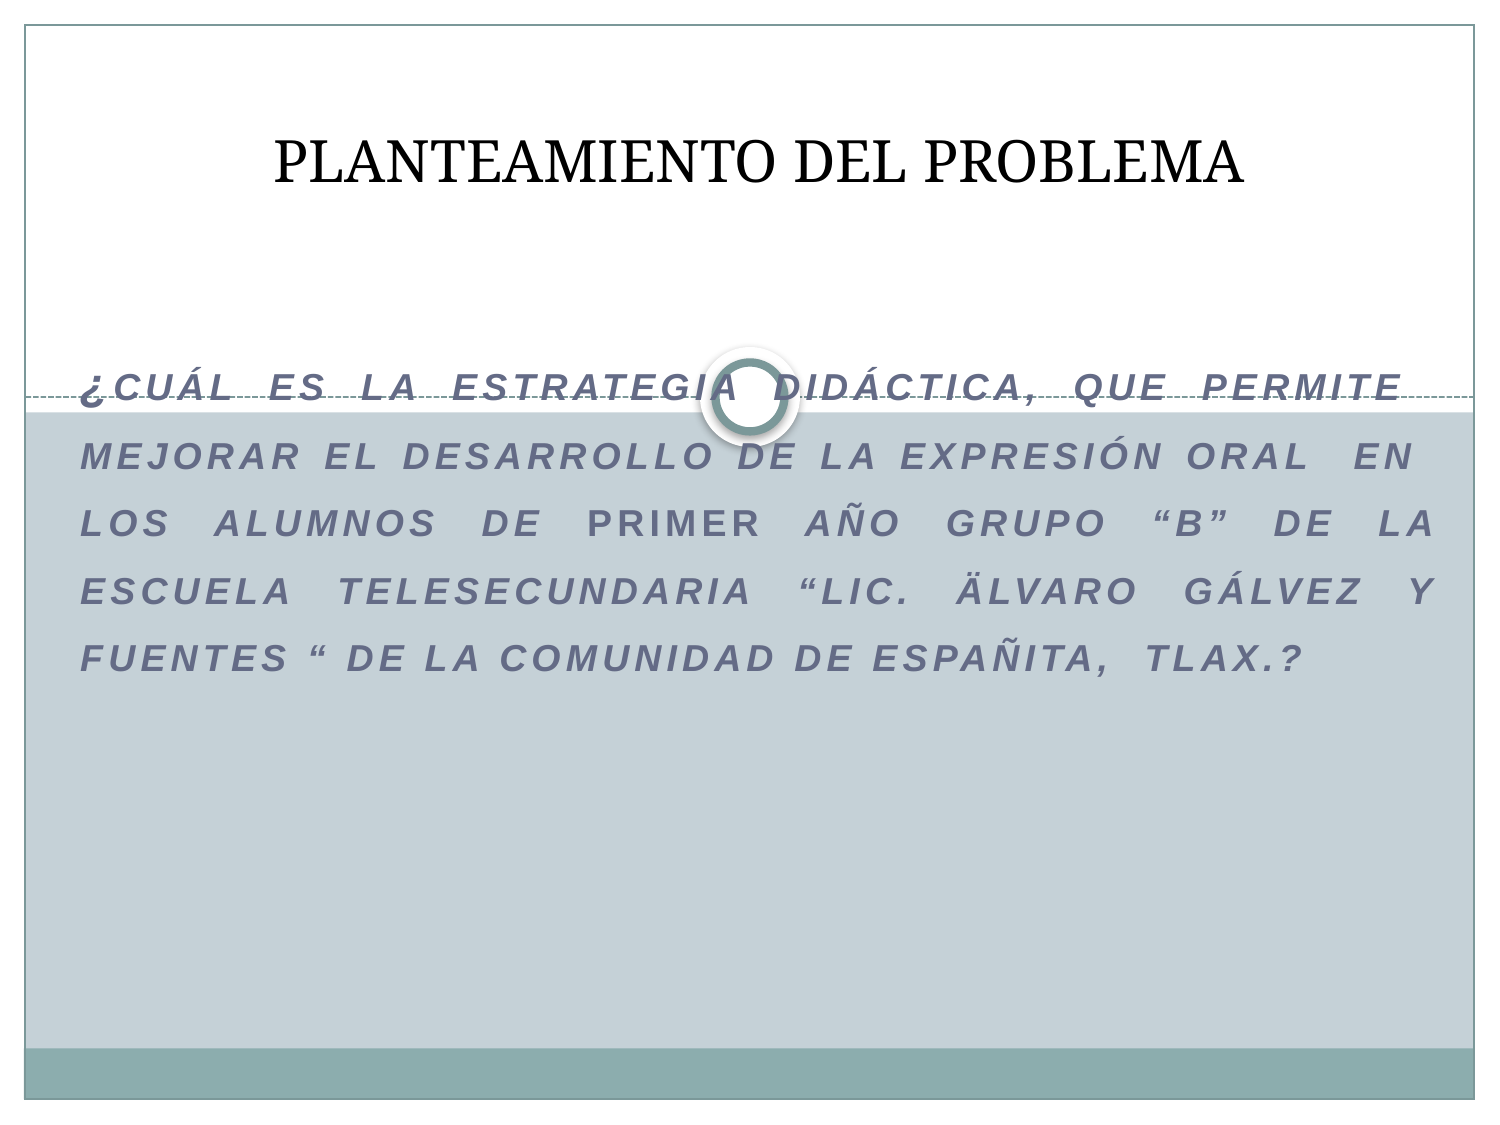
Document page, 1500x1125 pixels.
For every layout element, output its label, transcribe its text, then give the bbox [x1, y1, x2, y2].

subtitle ¿CUÁL ES LA ESTRATEGIA DIDÁCTICA, QUE PERMITE mejorar EL DESARROLLO DE LA EXPRESIÓN ORAL EN LOS ALUMNOS DE PRIMER AÑO GRUPO “B” DE LA ESCUELA TELESECUNDARIA “LIC. ÄLVARO GÁLVEZ Y FUENTES “ DE LA COMUNIDAD DE ESPAÑITA, TLAX.? [65, 255, 1453, 764]
text_box PLANTEAMIENTO DEL PROBLEMA [258, 117, 1260, 202]
